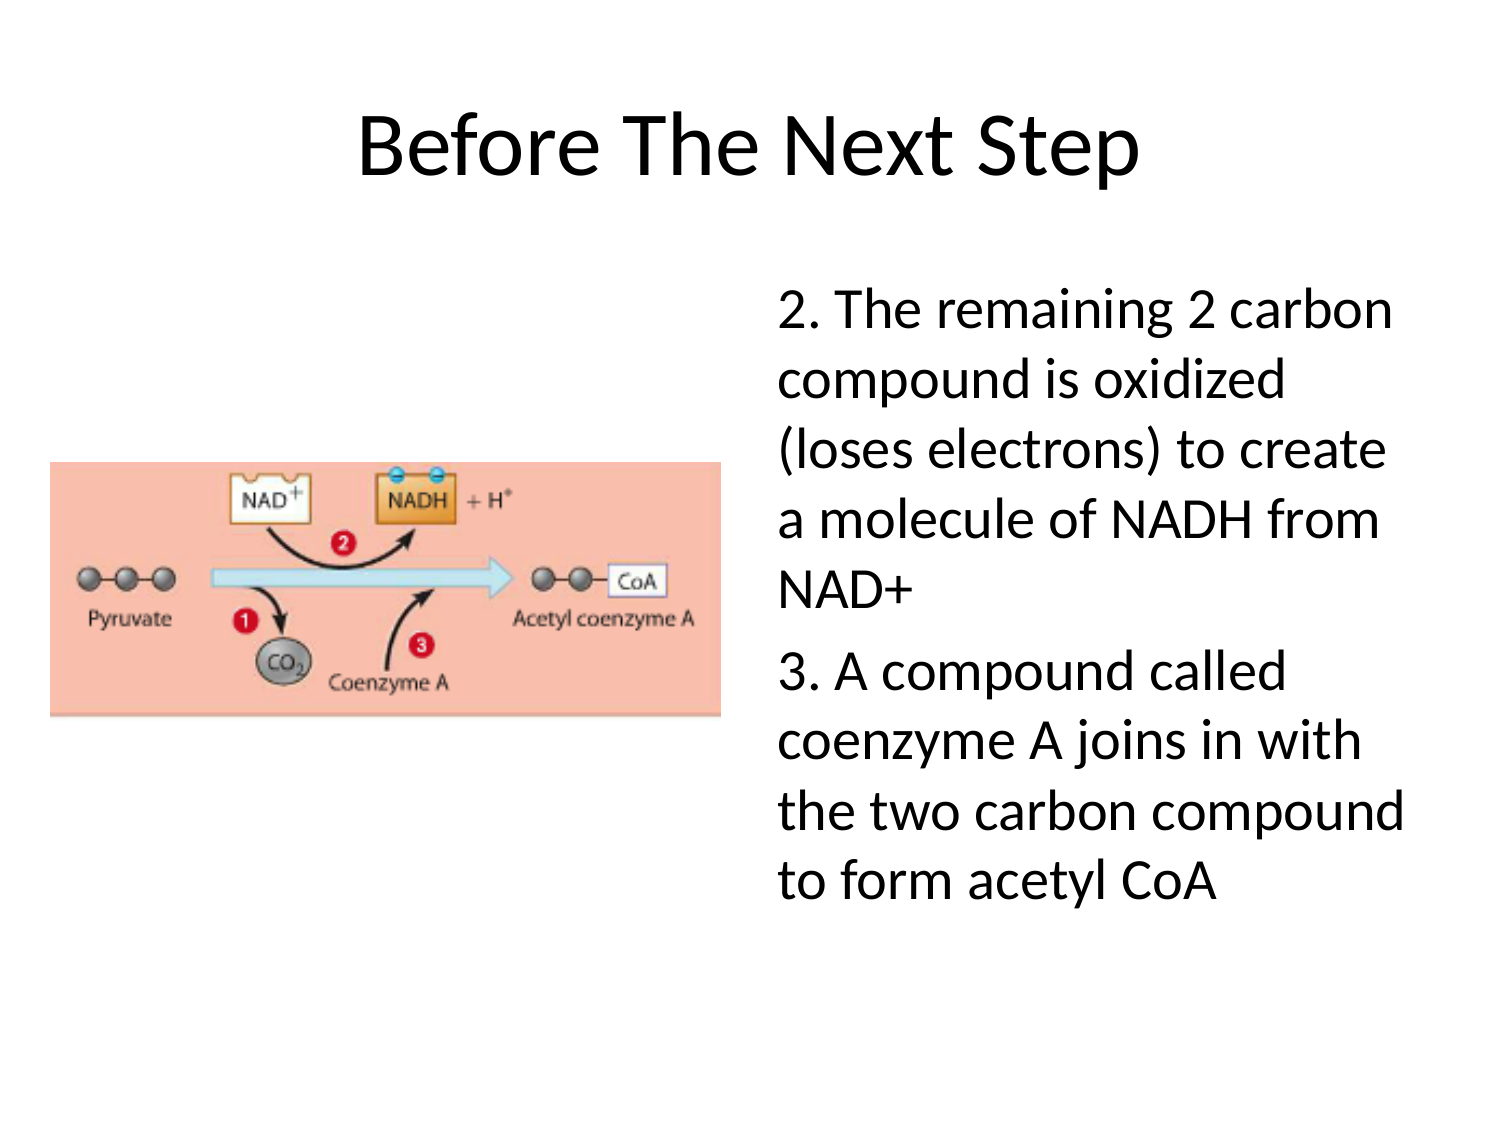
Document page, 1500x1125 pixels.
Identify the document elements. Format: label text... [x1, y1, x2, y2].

list 2. The remaining 2 carbon compound is oxidized (loses electrons) to create a molecule of NADH from NAD+ 3. A compound called coenzyme A joins in with the two carbon compound to form acetyl CoA [762, 262, 1425, 1005]
picture [49, 462, 722, 721]
title Before The Next Step [75, 45, 1425, 233]
